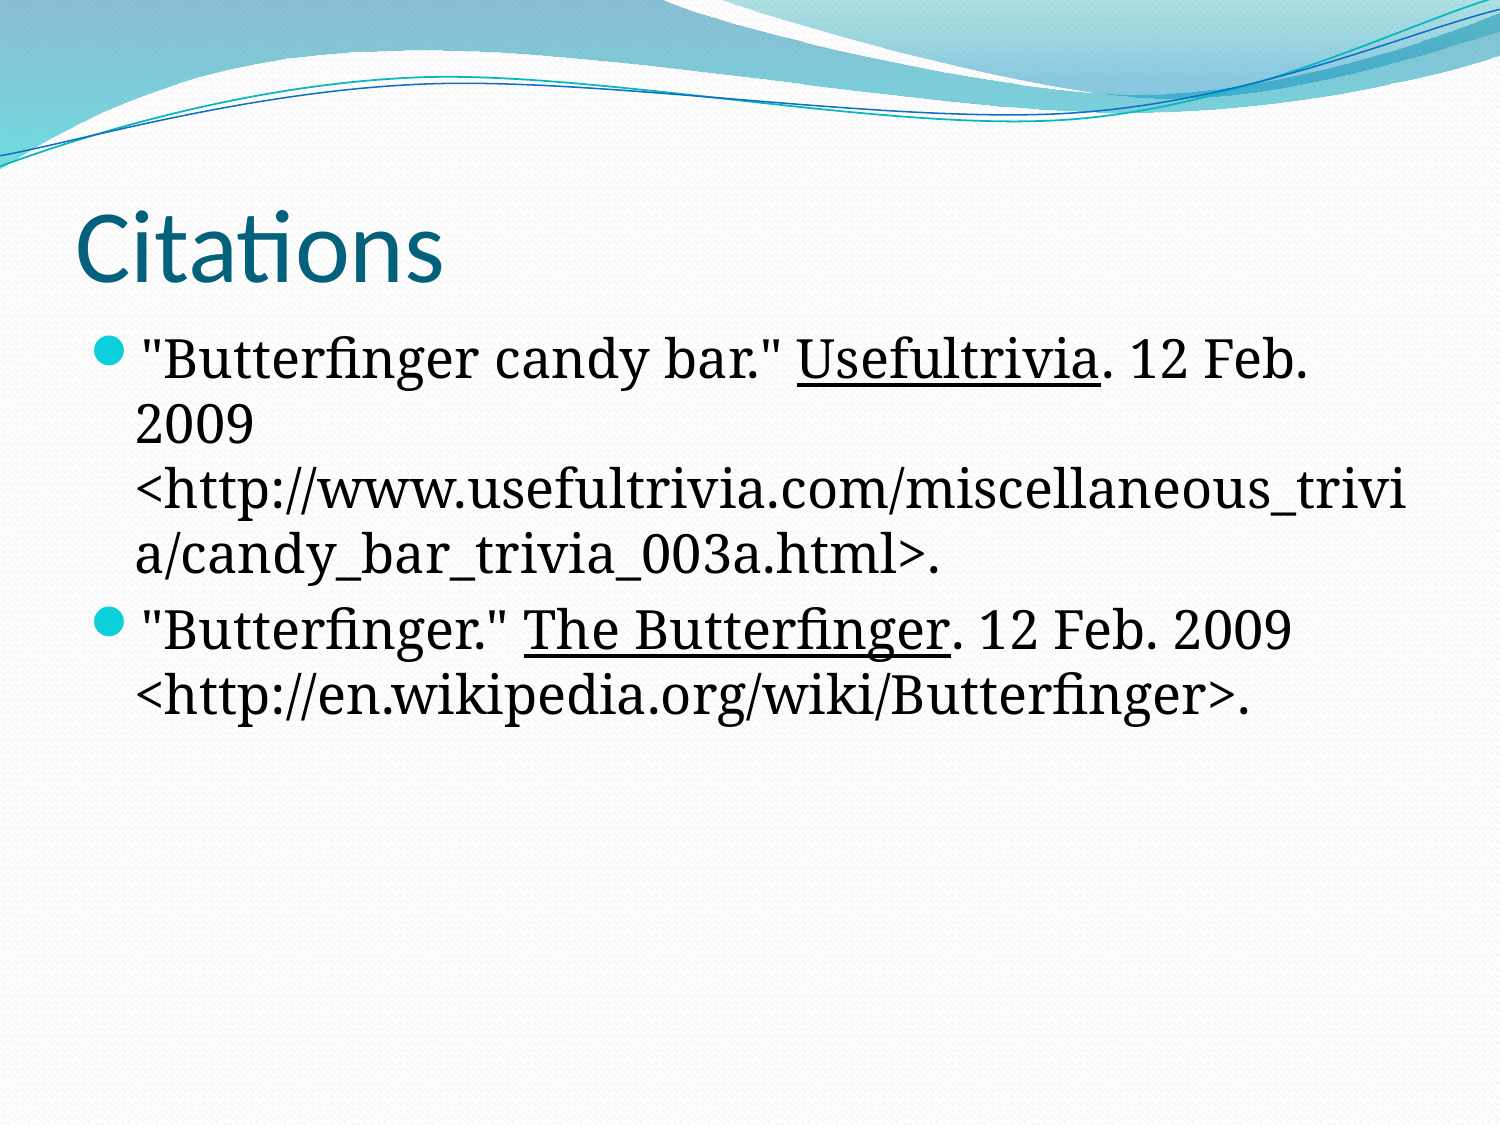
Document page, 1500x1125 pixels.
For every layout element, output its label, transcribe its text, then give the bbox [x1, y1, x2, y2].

list "Butterfinger candy bar." Usefultrivia. 12 Feb. 2009 <http://www.usefultrivia.com/miscellaneous_trivia/candy_bar_trivia_003a.html>. "Butterfinger." The Butterfinger. 12 Feb. 2009 <http://en.wikipedia.org/wiki/Butterfinger>. [75, 317, 1425, 1038]
title Citations [75, 115, 1425, 303]
